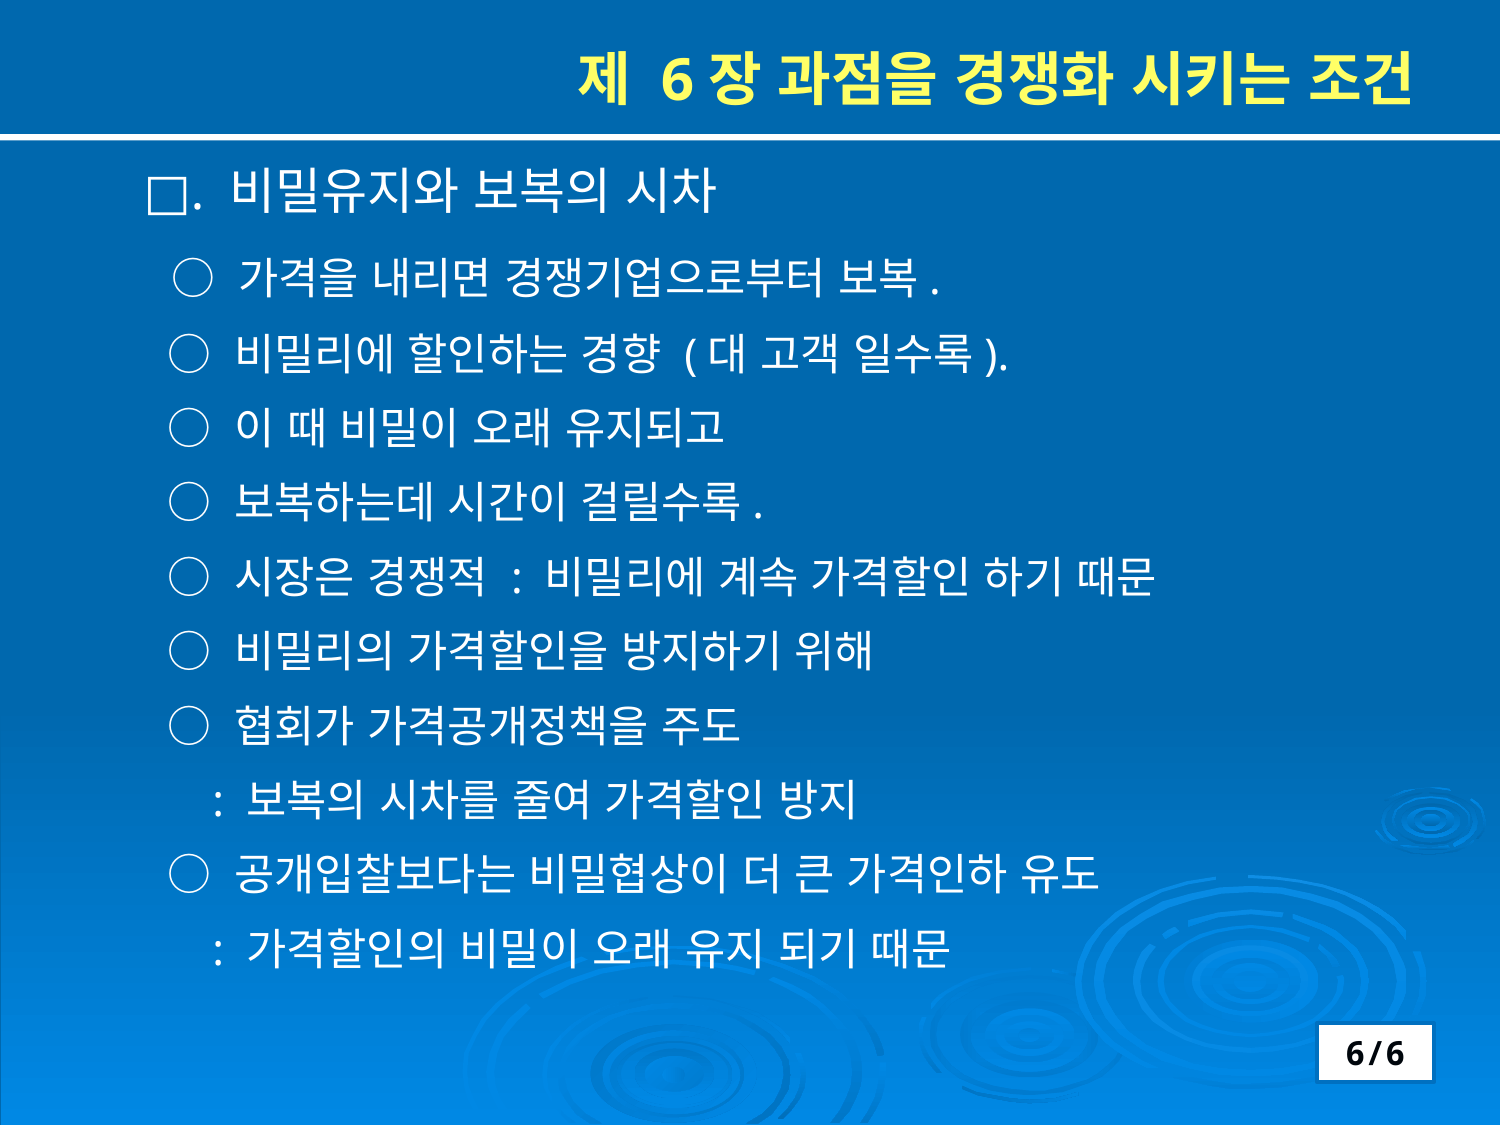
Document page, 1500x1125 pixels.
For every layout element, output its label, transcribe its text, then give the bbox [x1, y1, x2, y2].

text_box 제 6장 과점을 경쟁화 시키는 조건 [562, 35, 1431, 120]
text_box □. 비밀유지와 보복의 시차 ○ 가격을 내리면 경쟁기업으로부터 보복. ○ 비밀리에 할인하는 경향 (대 고객 일수록). ○ 이 때 비밀이 오래 유지되고 ○ 보복하는데 시간이 걸릴수록. ○ 시장은 경쟁적 : 비밀리에 계속 가격할인 하기 때문 ○ 비밀리의 가격할인을 방지하기 위해 ○ 협회가 가격공개정책을 주도 : 보복의 시차를 줄여 가격할인 방지 ○ 공개입찰보다는 비밀협상이 더 큰 가격인하 유도 : 가격할인의 비밀이 오래 유지 되기 때문 [128, 152, 1436, 982]
text_box 6/6 [1315, 1021, 1436, 1084]
